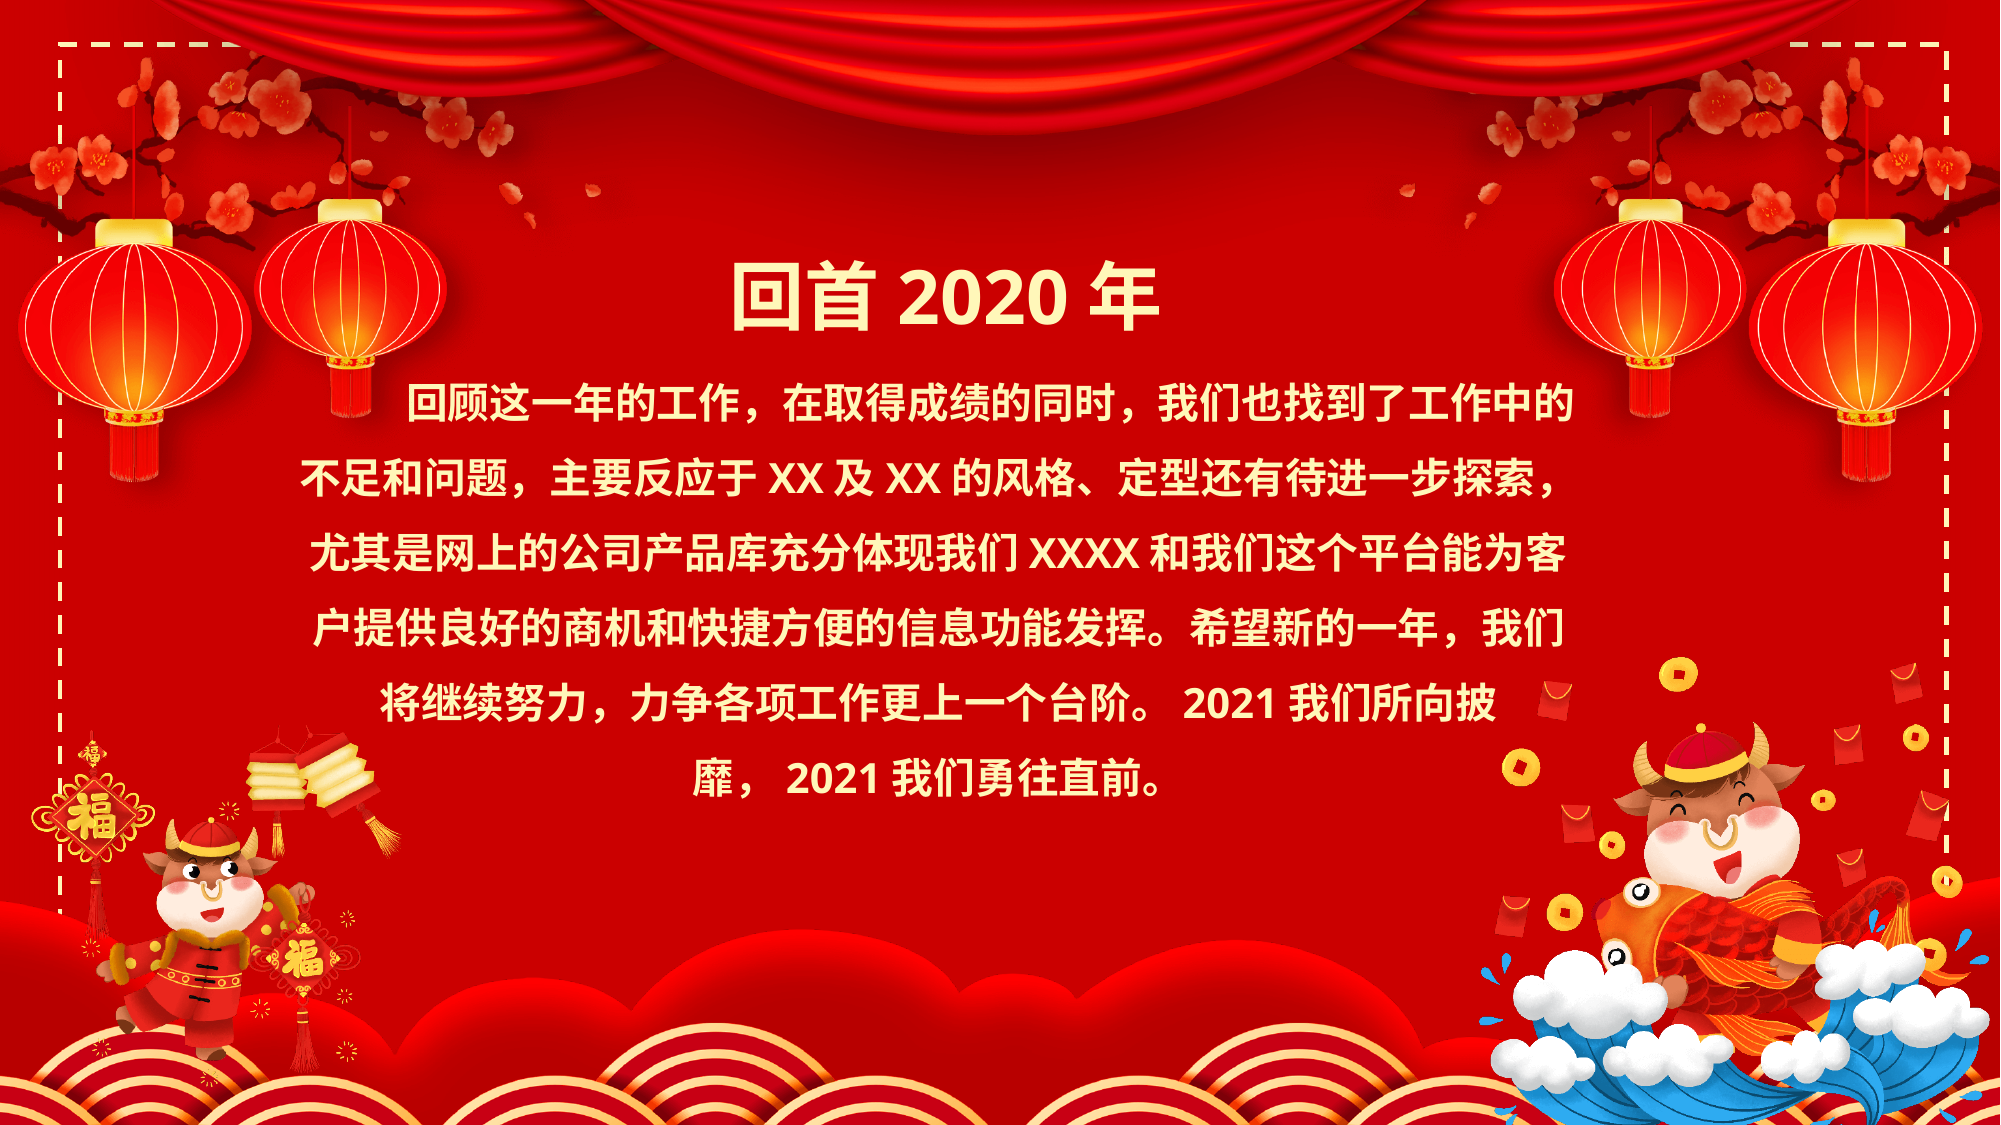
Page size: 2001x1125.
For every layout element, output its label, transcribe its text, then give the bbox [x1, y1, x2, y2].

picture [0, 0, 2000, 1125]
text_box 回顾这一年的工作，在取得成绩的同时，我们也找到了工作中的不足和问题，主要反应于XX及XX的风格、定型还有待进一步探索，尤其是网上的公司产品库充分体现我们XXXX和我们这个平台能为客户提供良好的商机和快捷方便的信息功能发挥。希望新的一年，我们将继续努力，力争各项工作更上一个台阶。2021我们所向披靡，2021我们勇往直前。 [283, 347, 1593, 809]
text_box 回首2020年 [642, 282, 1358, 347]
